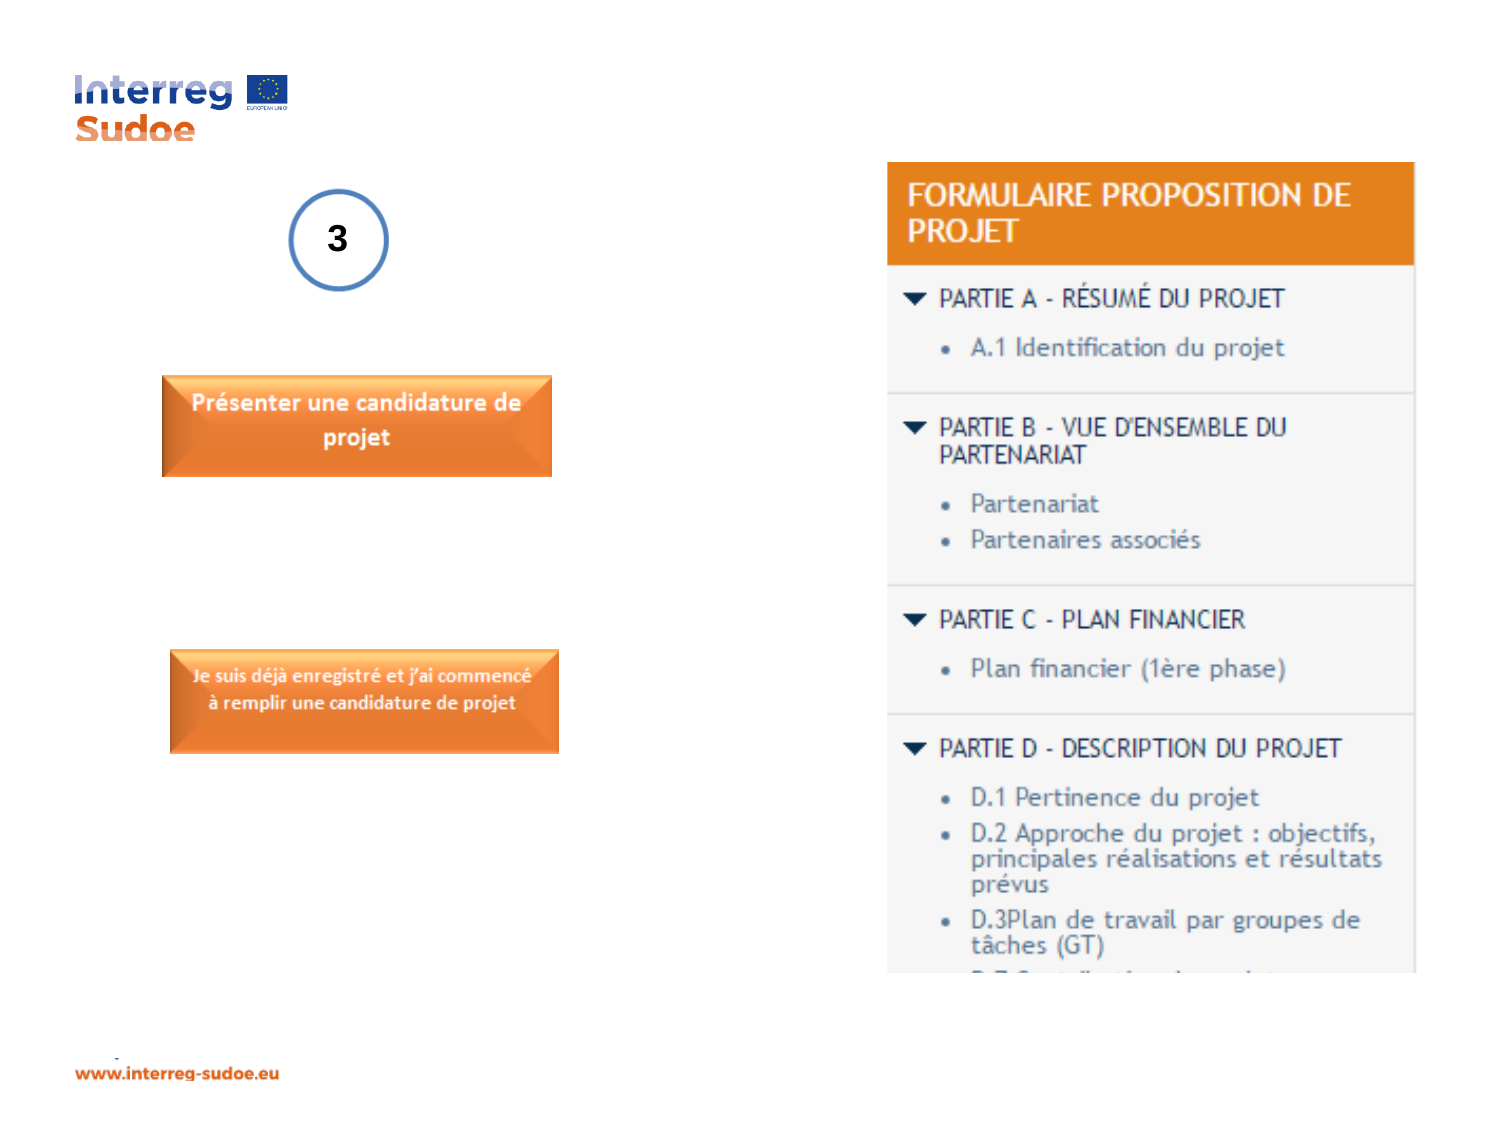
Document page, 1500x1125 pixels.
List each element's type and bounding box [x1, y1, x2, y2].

picture [170, 649, 559, 754]
picture [162, 375, 552, 478]
picture [887, 162, 1418, 974]
picture [249, 162, 432, 344]
